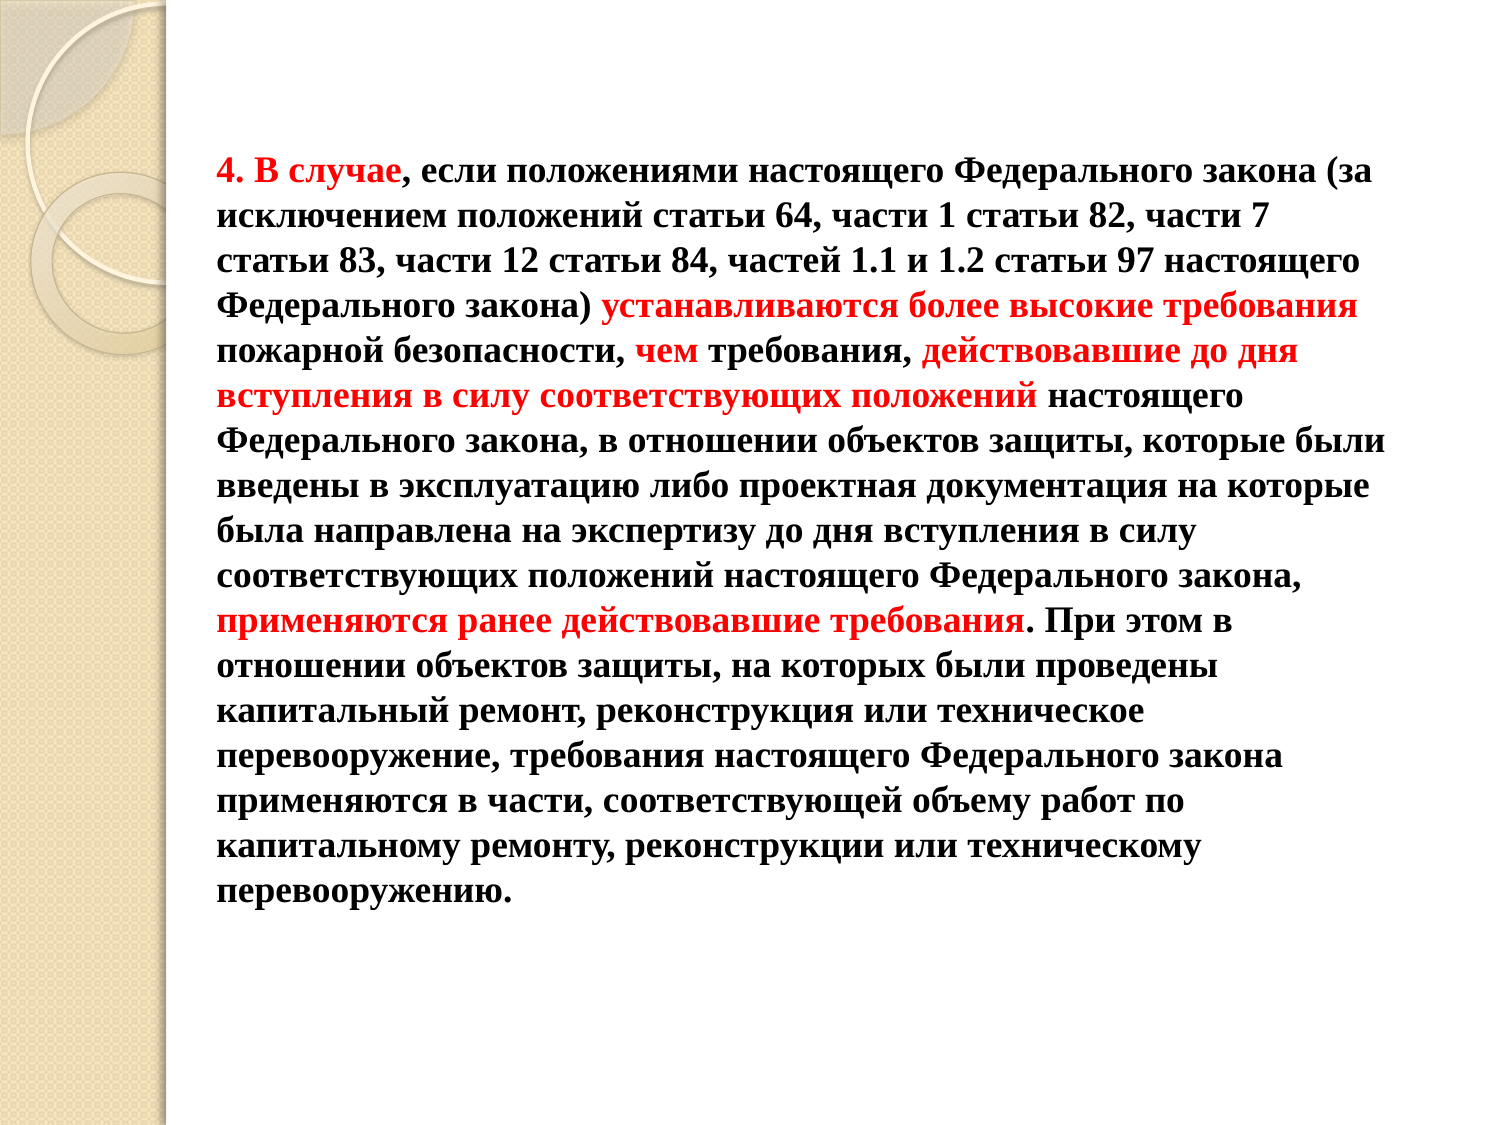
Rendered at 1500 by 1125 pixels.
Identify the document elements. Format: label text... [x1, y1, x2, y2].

text_box 4. В случае, если положениями настоящего Федерального закона (за исключением положений статьи 64, части 1 статьи 82, части 7 статьи 83, части 12 статьи 84, частей 1.1 и 1.2 статьи 97 настоящего Федерального закона) устанавливаются более высокие требования пожарной безопасности, чем требования, действовавшие до дня вступления в силу соответствующих положений настоящего Федерального закона, в отношении объектов защиты, которые были введены в эксплуатацию либо проектная документация на которые была направлена на экспертизу до дня вступления в силу соответствующих положений настоящего Федерального закона, применяются ранее действовавшие требования. При этом в отношении объектов защиты, на которых были проведены капитальный ремонт, реконструкция или техническое перевооружение, требования настоящего Федерального закона применяются в части, соответствующей объему работ по капитальному ремонту, реконструкции или техническому перевооружению. [201, 137, 1442, 917]
